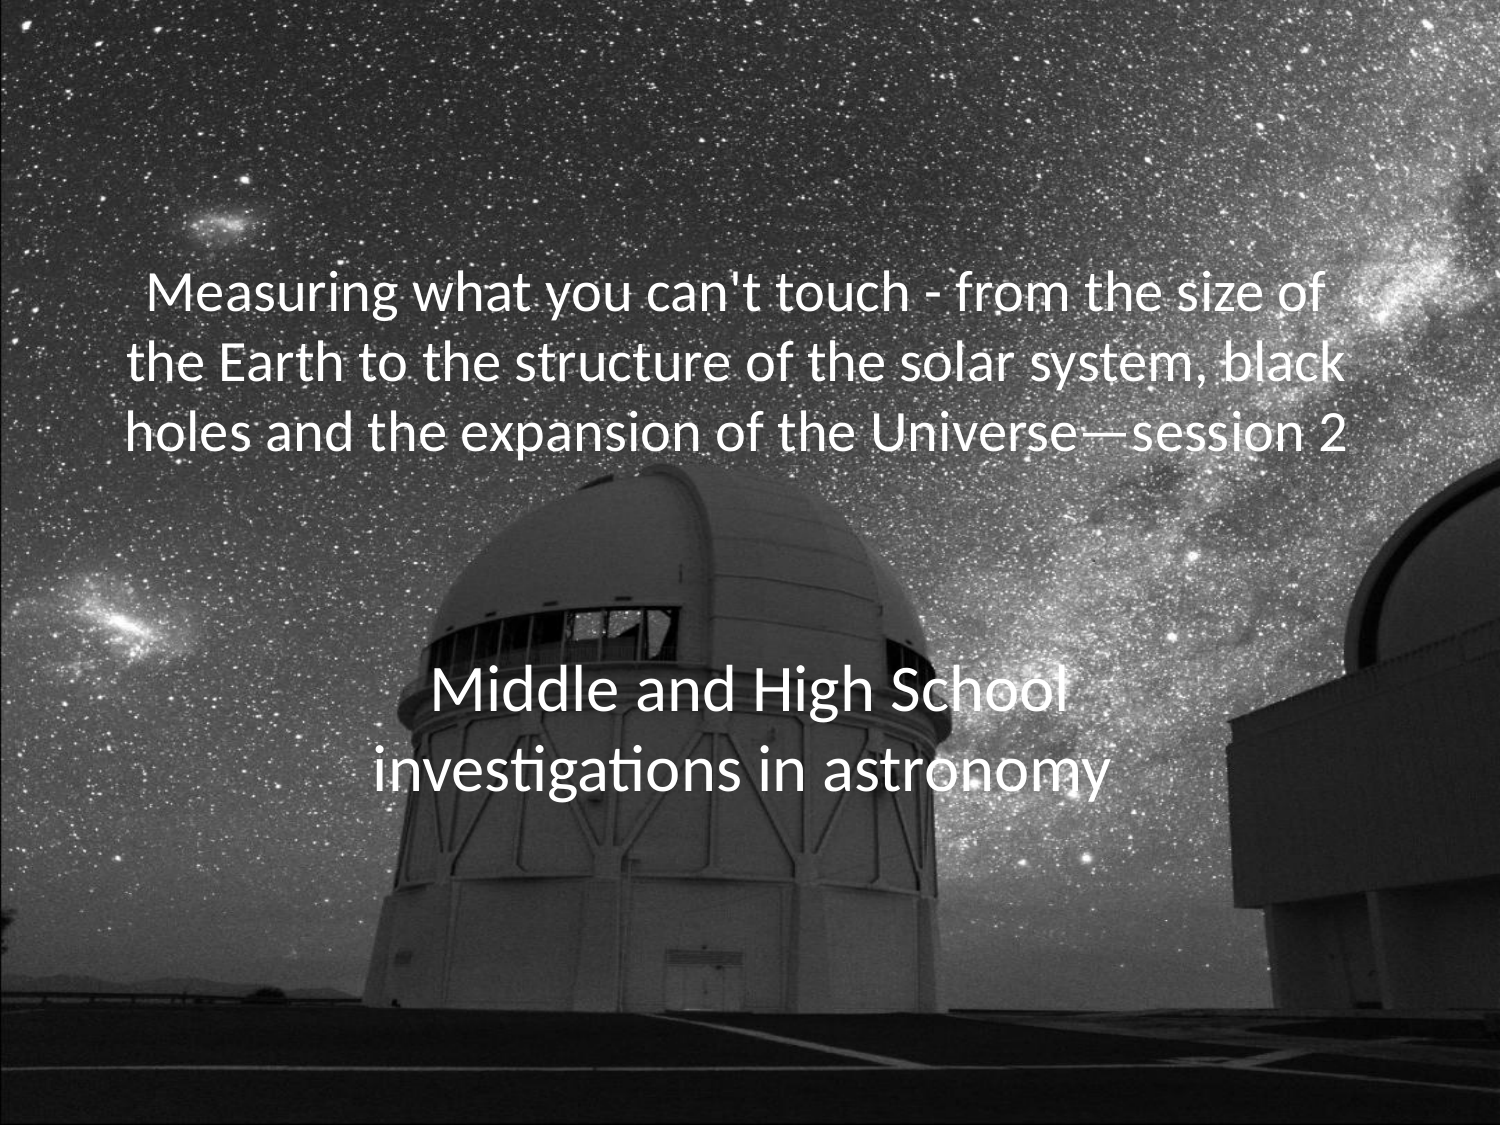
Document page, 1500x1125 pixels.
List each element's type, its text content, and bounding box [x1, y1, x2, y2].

picture [0, 0, 1500, 1125]
title Measuring what you can't touch - from the size of the Earth to the structure of the solar system, black holes and the expansion of the Universe—session 2 [99, 237, 1375, 479]
subtitle Middle and High School investigations in astronomy [225, 637, 1275, 925]
